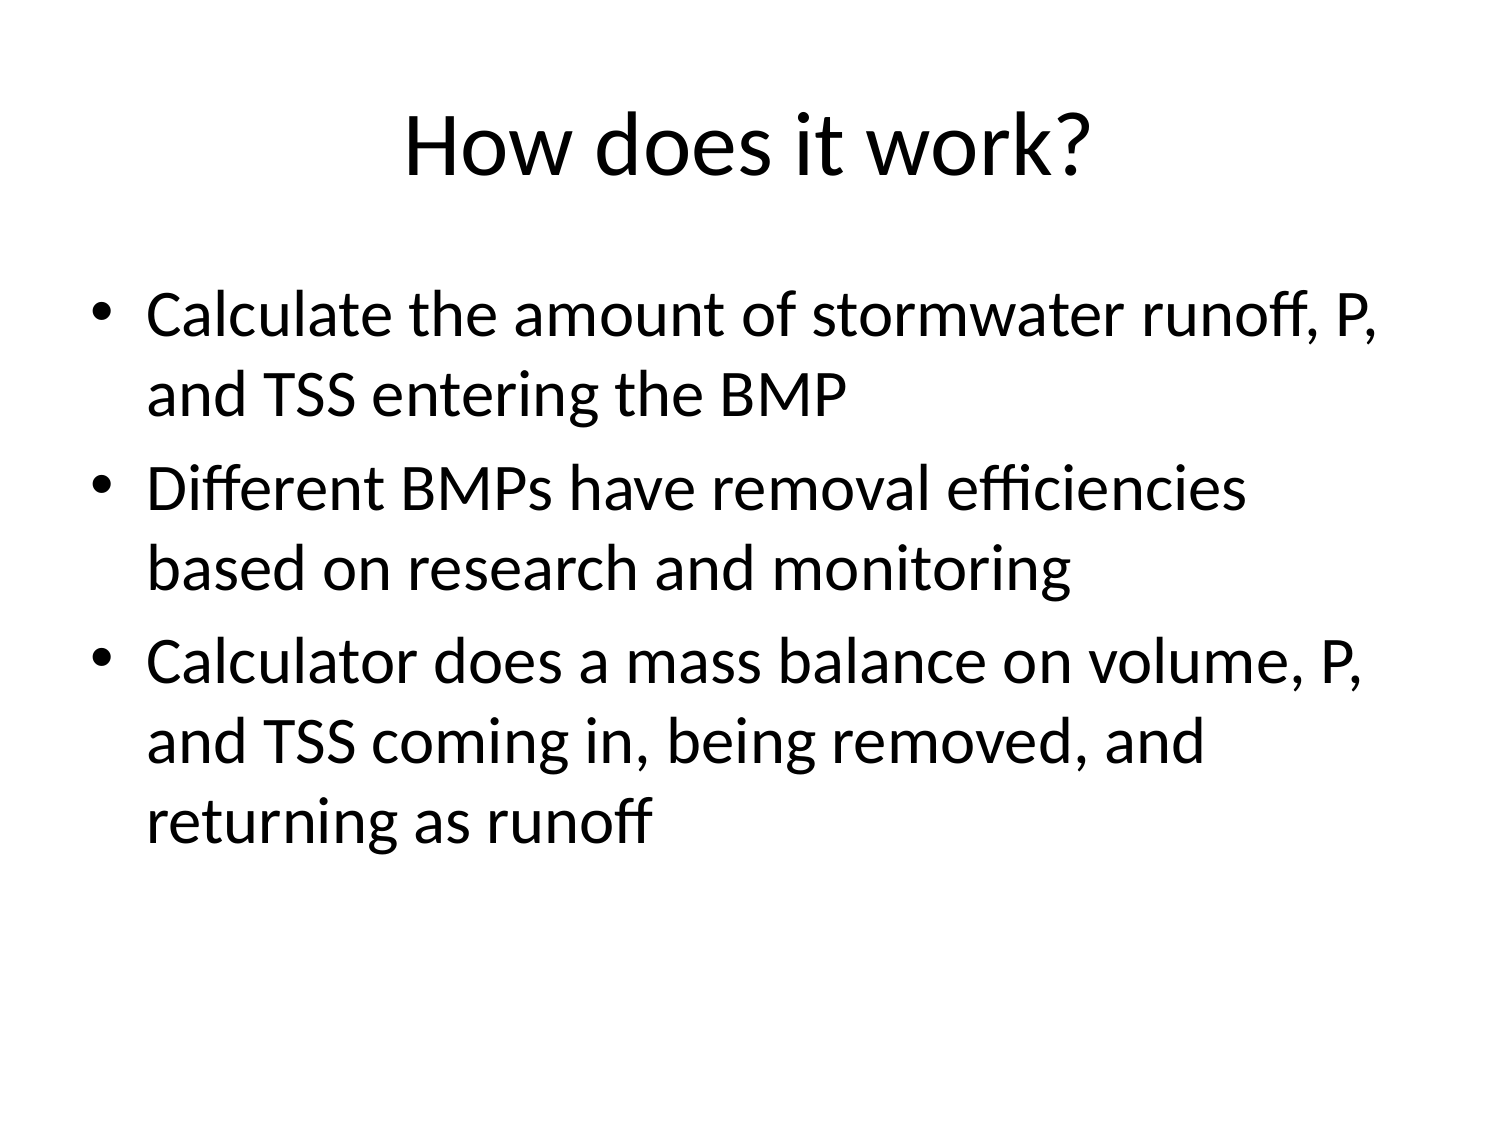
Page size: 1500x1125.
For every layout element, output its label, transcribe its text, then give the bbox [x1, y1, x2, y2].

title How does it work? [75, 45, 1425, 233]
list Calculate the amount of stormwater runoff, P, and TSS entering the BMP Different BMPs have removal efficiencies based on research and monitoring Calculator does a mass balance on volume, P, and TSS coming in, being removed, and returning as runoff [75, 262, 1425, 1005]
